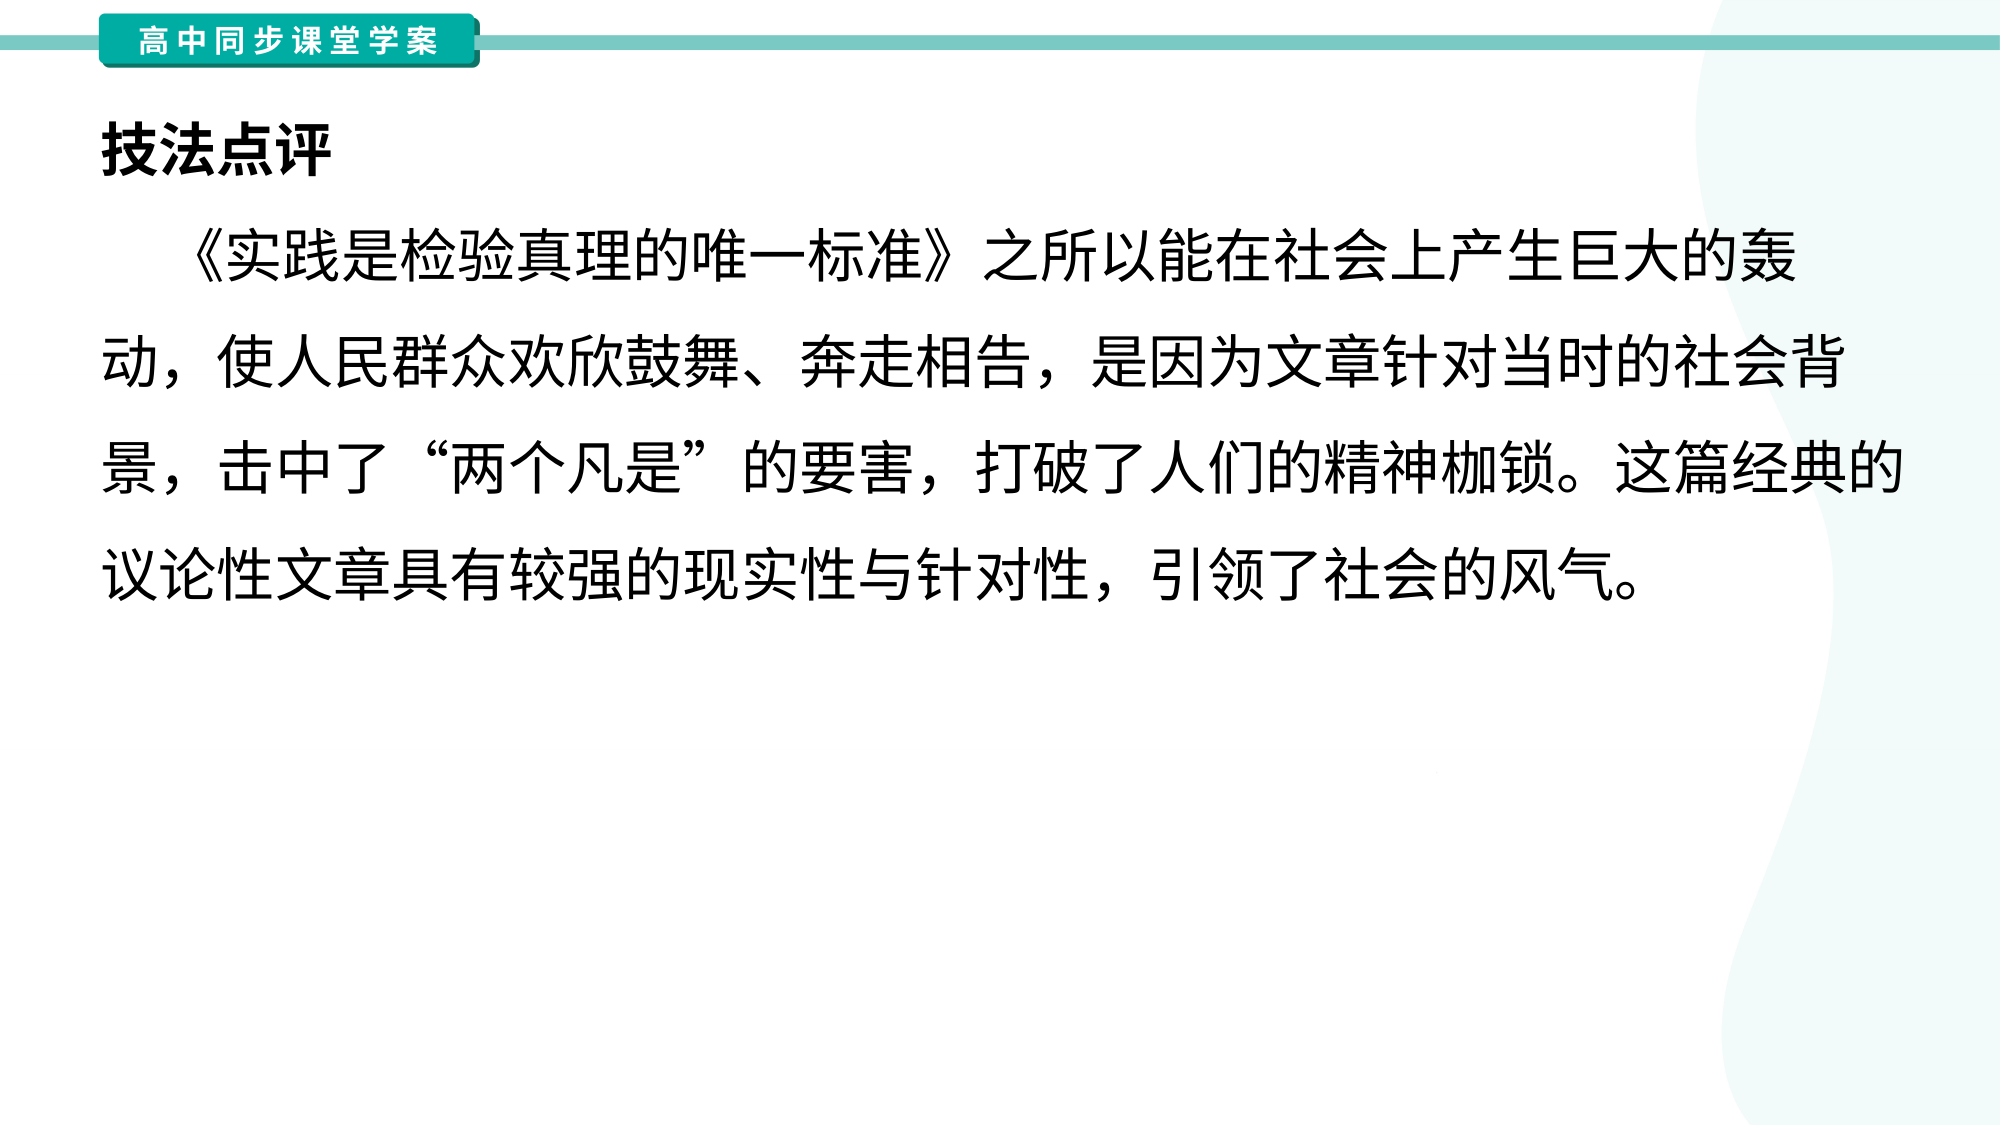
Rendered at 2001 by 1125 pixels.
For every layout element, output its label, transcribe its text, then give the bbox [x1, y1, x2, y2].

text_box 技法点评 《实践是检验真理的唯一标准》之所以能在社会上产生巨大的轰 动，使人民群众欢欣鼓舞、奔走相告，是因为文章针对当时的社会背 景，击中了“两个凡是”的要害，打破了人们的精神枷锁。这篇经典的 议论性文章具有较强的现实性与针对性，引领了社会的风气。 [100, 76, 1899, 608]
picture [0, 0, 2000, 1125]
